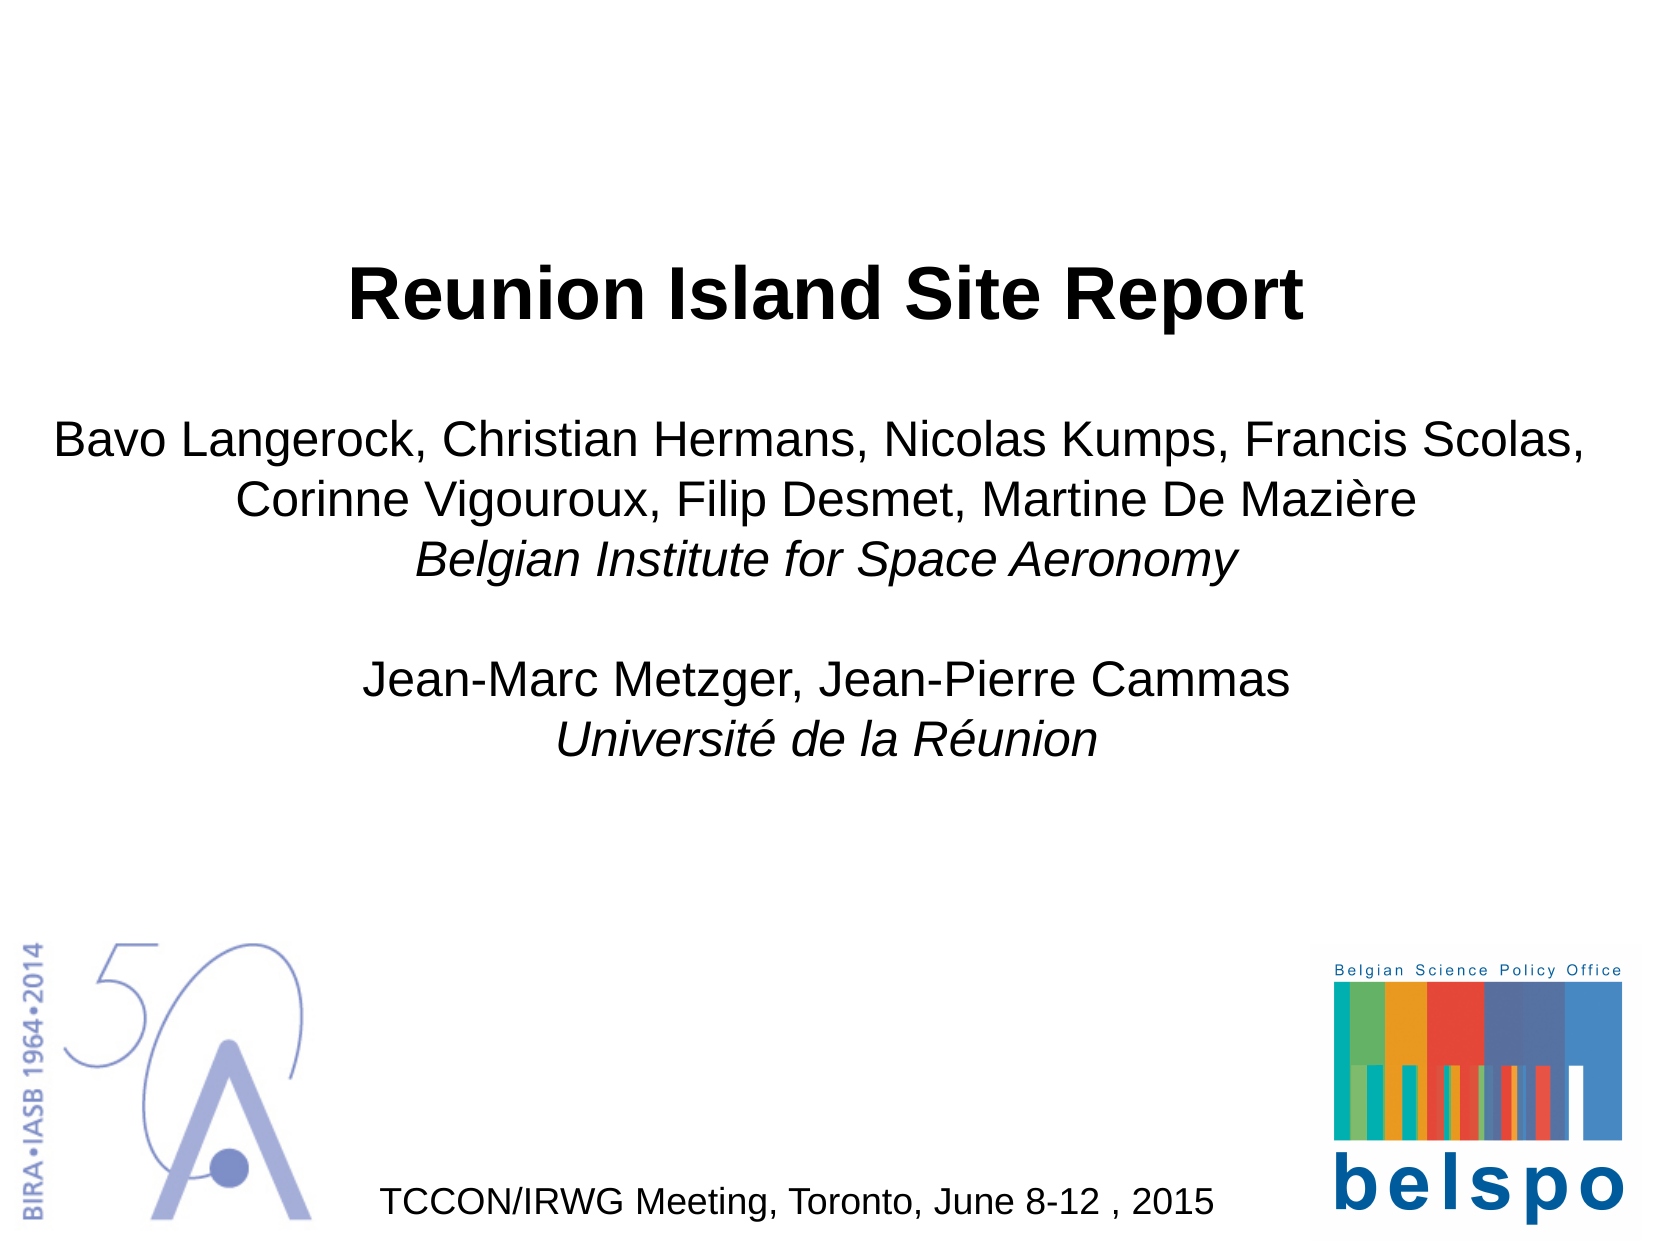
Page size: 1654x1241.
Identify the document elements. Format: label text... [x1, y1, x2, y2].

text_box TCCON/IRWG Meeting, Toronto, June 8-12 , 2015 [364, 1169, 1230, 1230]
picture [1310, 944, 1642, 1241]
picture [3, 917, 329, 1237]
text_box Reunion Island Site Report [332, 236, 1321, 342]
text_box Bavo Langerock, Christian Hermans, Nicolas Kumps, Francis Scolas, Corinne Vigouroux, Filip Desmet, Martine De Mazière Belgian Institute for Space Aeronomy Jean-Marc Metzger, Jean-Pierre Cammas Université de la Réunion [38, 399, 1616, 774]
